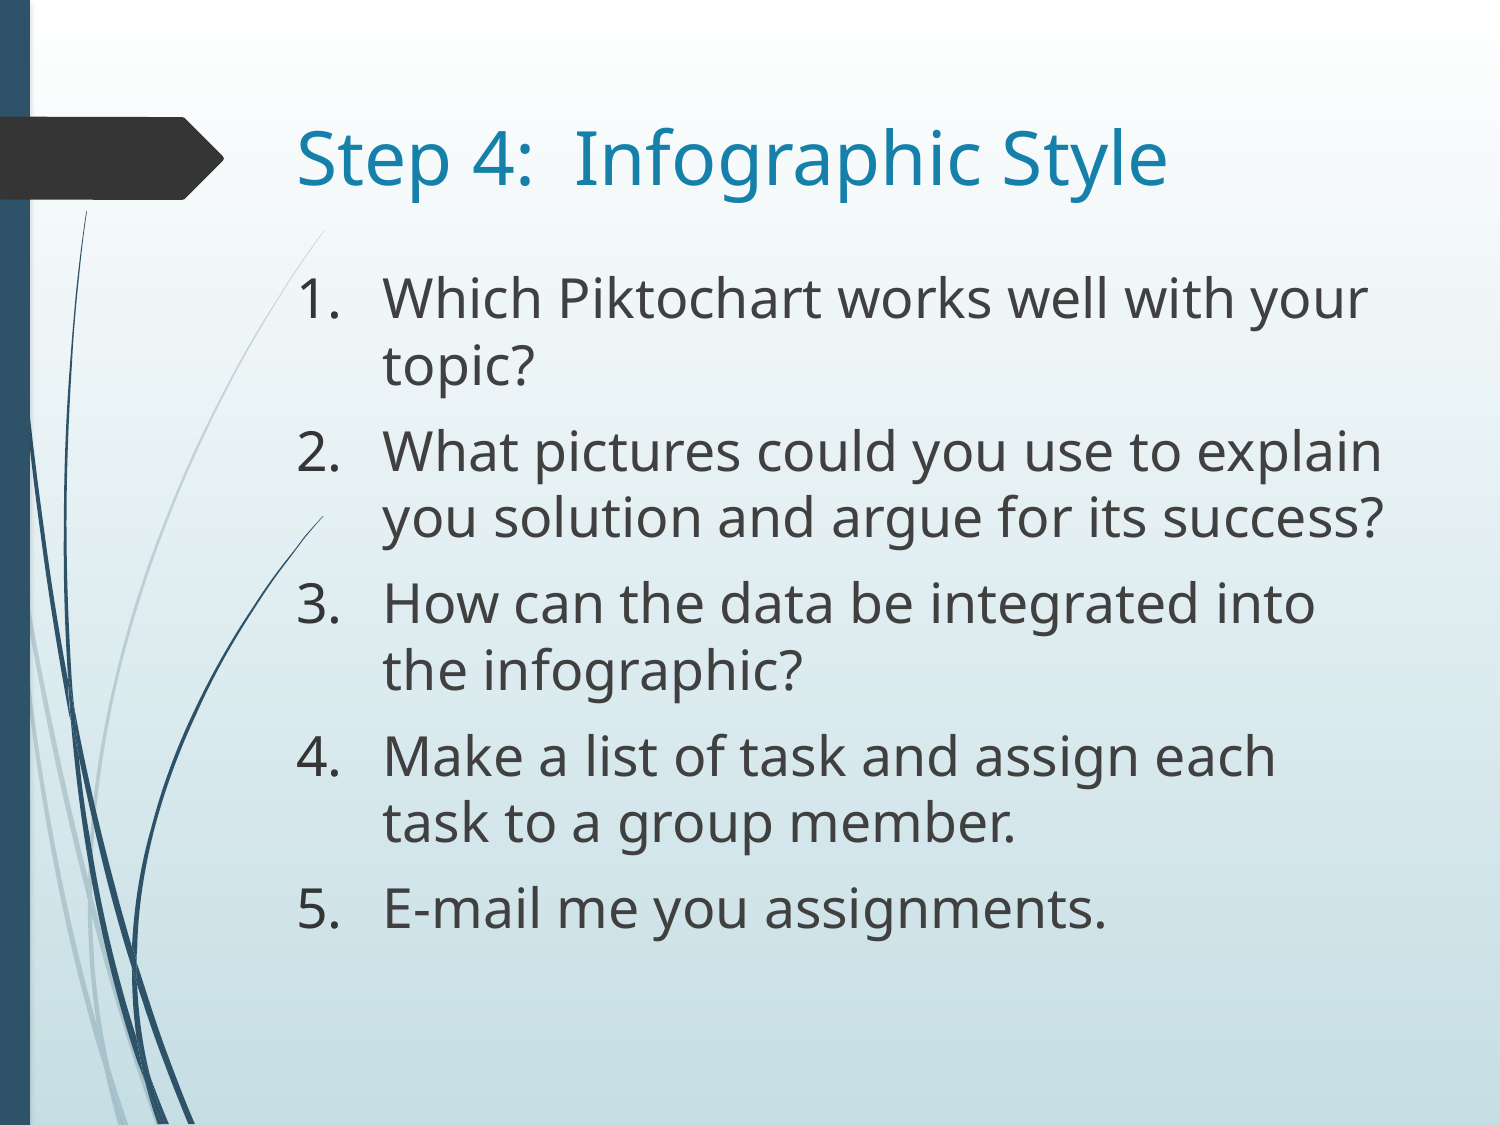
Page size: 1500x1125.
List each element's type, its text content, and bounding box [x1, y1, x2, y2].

title Step 4: Infographic Style [281, 102, 1400, 256]
list Which Piktochart works well with your topic? What pictures could you use to explain you solution and argue for its success? How can the data be integrated into the infographic? Make a list of task and assign each task to a group member. E-mail me you assignments. [281, 256, 1400, 970]
